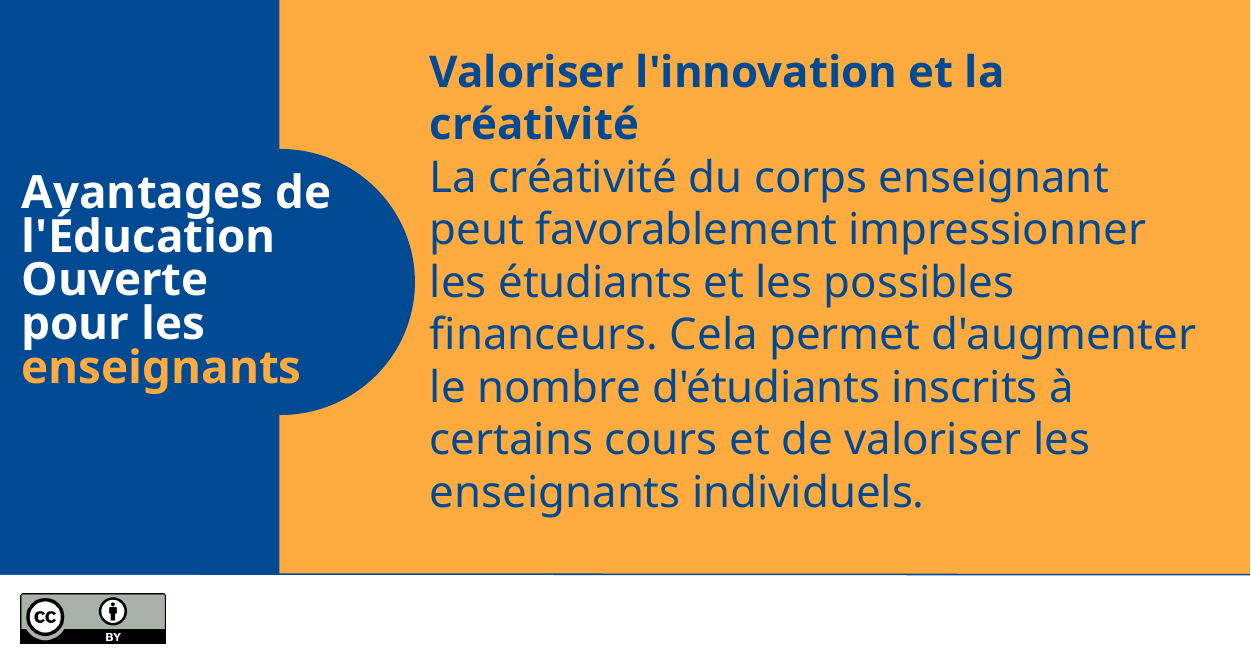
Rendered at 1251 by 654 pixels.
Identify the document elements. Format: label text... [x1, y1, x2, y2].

text_box [0, 582, 1250, 654]
text_box [234, 148, 327, 157]
text_box Valoriser l'innovation et la créativité La créativité du corps enseignant peut favorablement impressionner les étudiants et les possibles financeurs. Cela permet d'augmenter le nombre d'étudiants inscrits à certains cours et de valoriser les enseignants individuels. [414, 28, 1223, 531]
text_box Avantages de l'Éducation Ouverte pour les enseignants [6, 157, 348, 408]
text_box [237, 408, 324, 416]
picture [20, 592, 166, 645]
text_box [348, 167, 415, 397]
text_box [0, 0, 280, 573]
